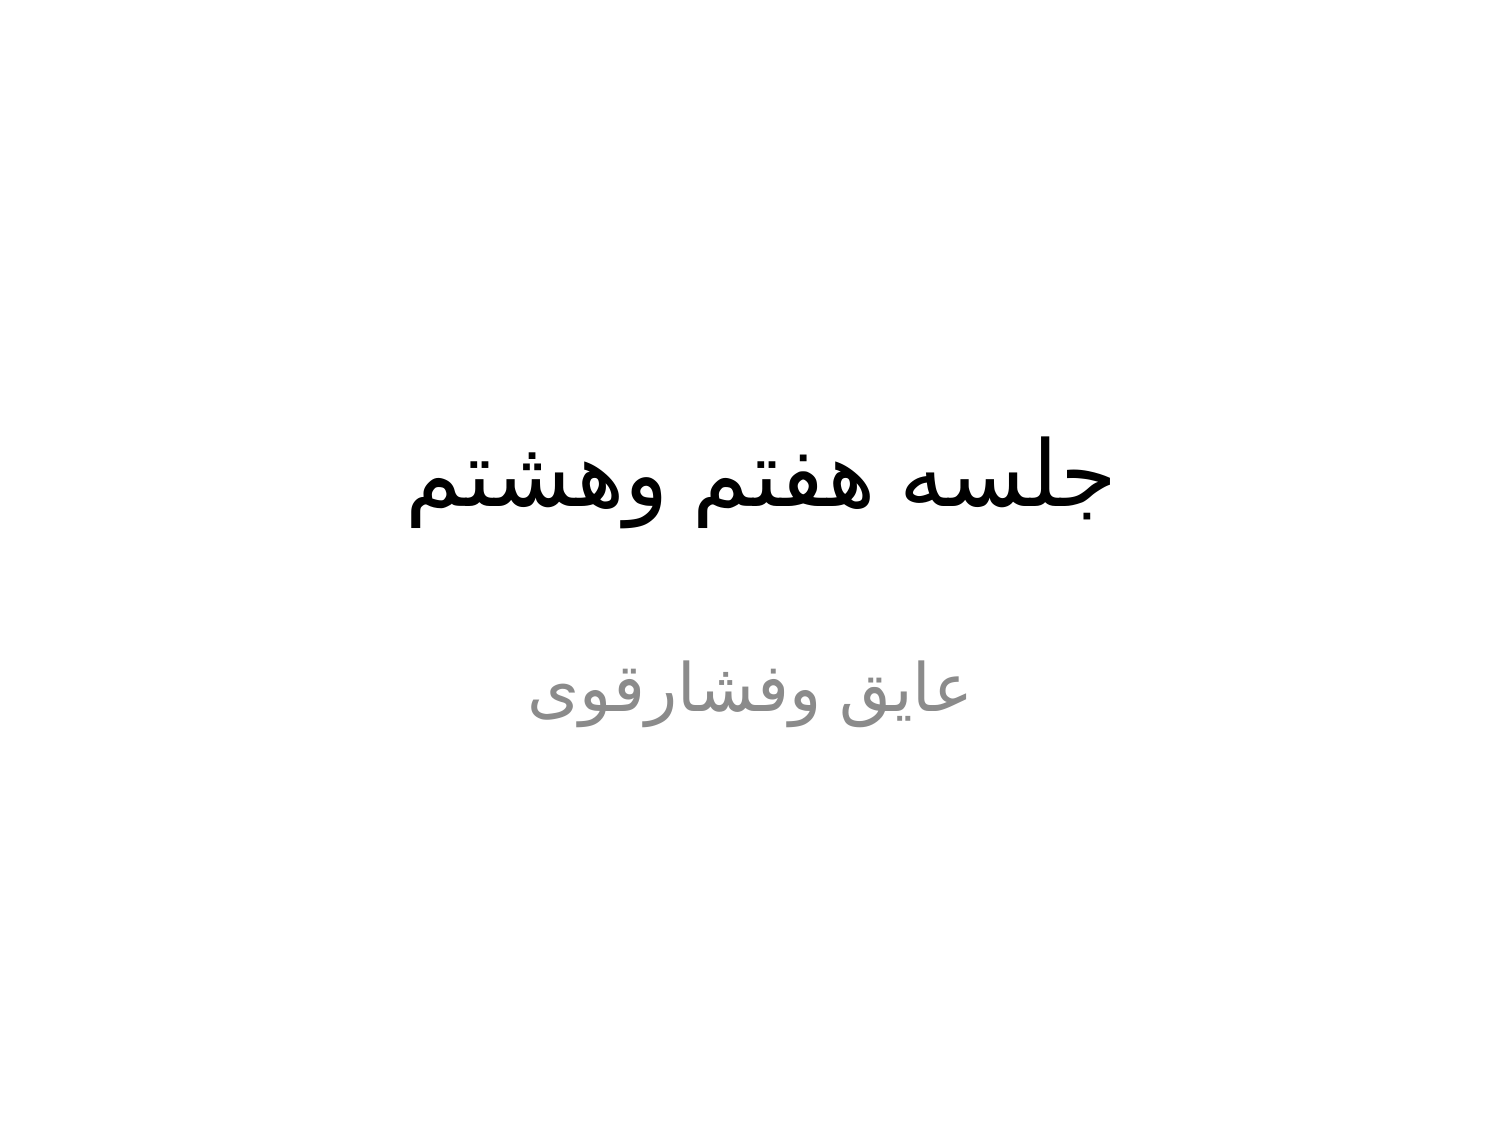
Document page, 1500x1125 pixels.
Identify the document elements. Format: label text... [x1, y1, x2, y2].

title جلسه هفتم وهشتم [112, 349, 1388, 591]
subtitle عایق وفشارقوی [225, 637, 1275, 925]
